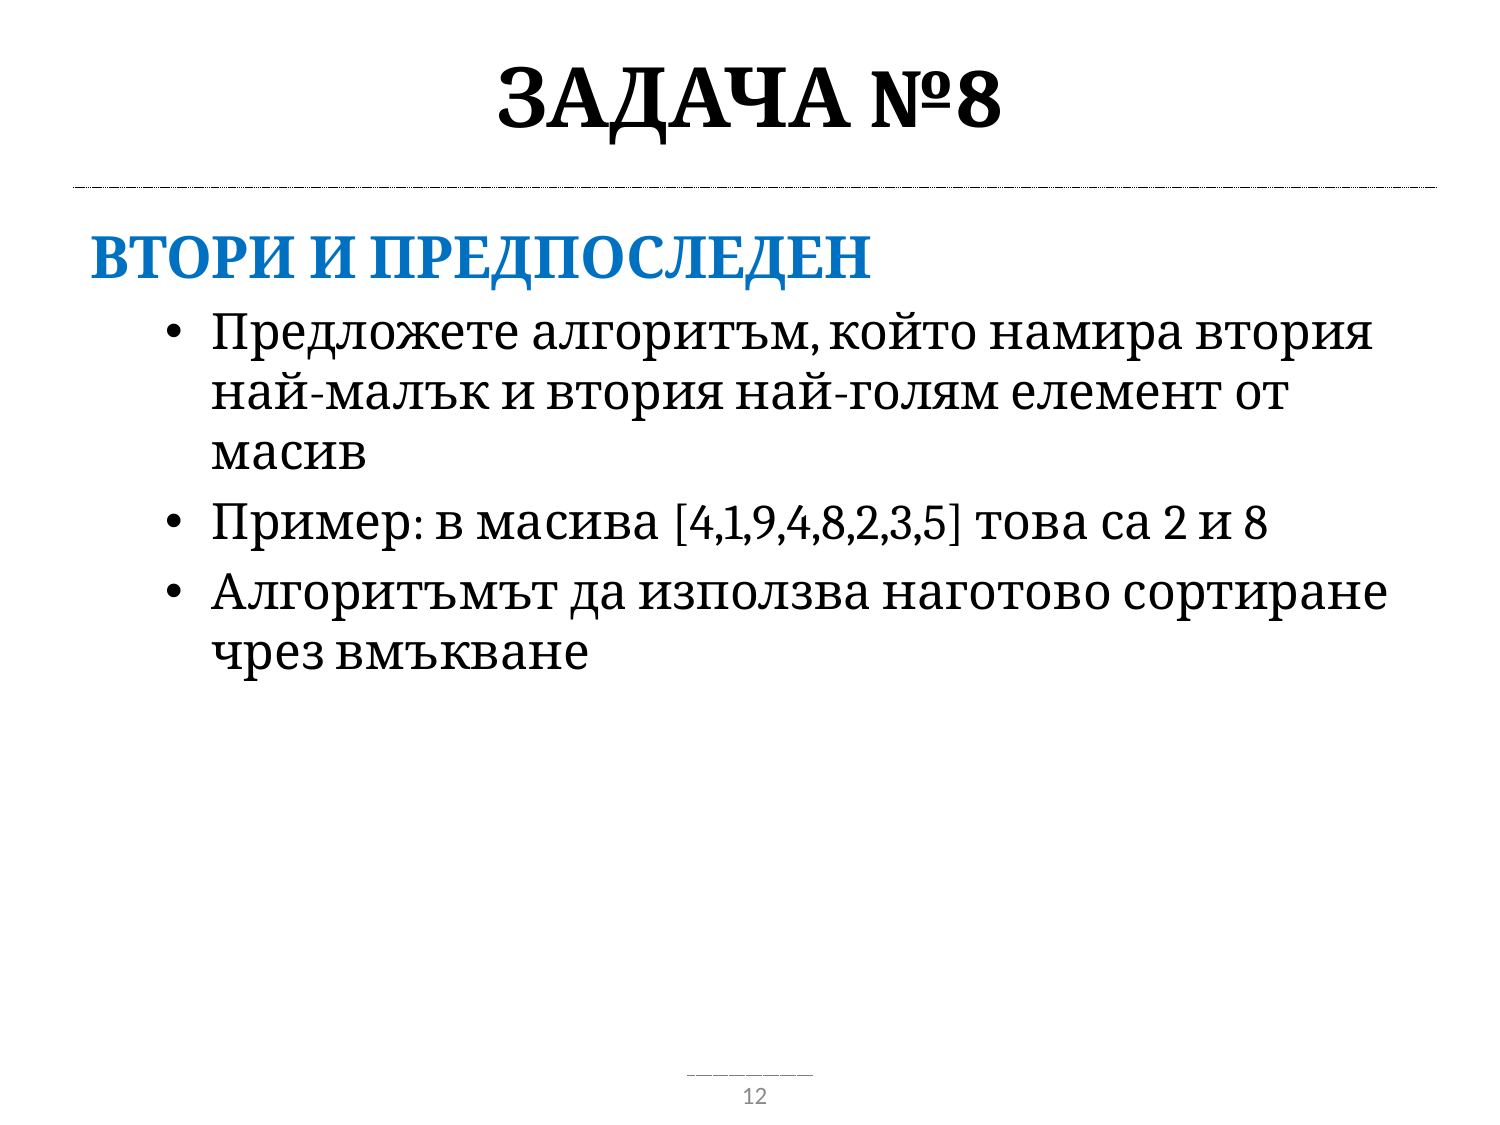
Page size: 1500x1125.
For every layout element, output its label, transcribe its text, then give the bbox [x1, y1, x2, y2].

title Задача №8 [0, 0, 1500, 188]
slide_number 12 [579, 1065, 930, 1125]
list Втори и предпоследен Предложете алгоритъм, който намира втория най-малък и втория най-голям елемент от масив Пример: в масива [4,1,9,4,8,2,3,5] това са 2 и 8 Алгоритъмът да използва наготово сортиране чрез вмъкване [75, 212, 1450, 1063]
